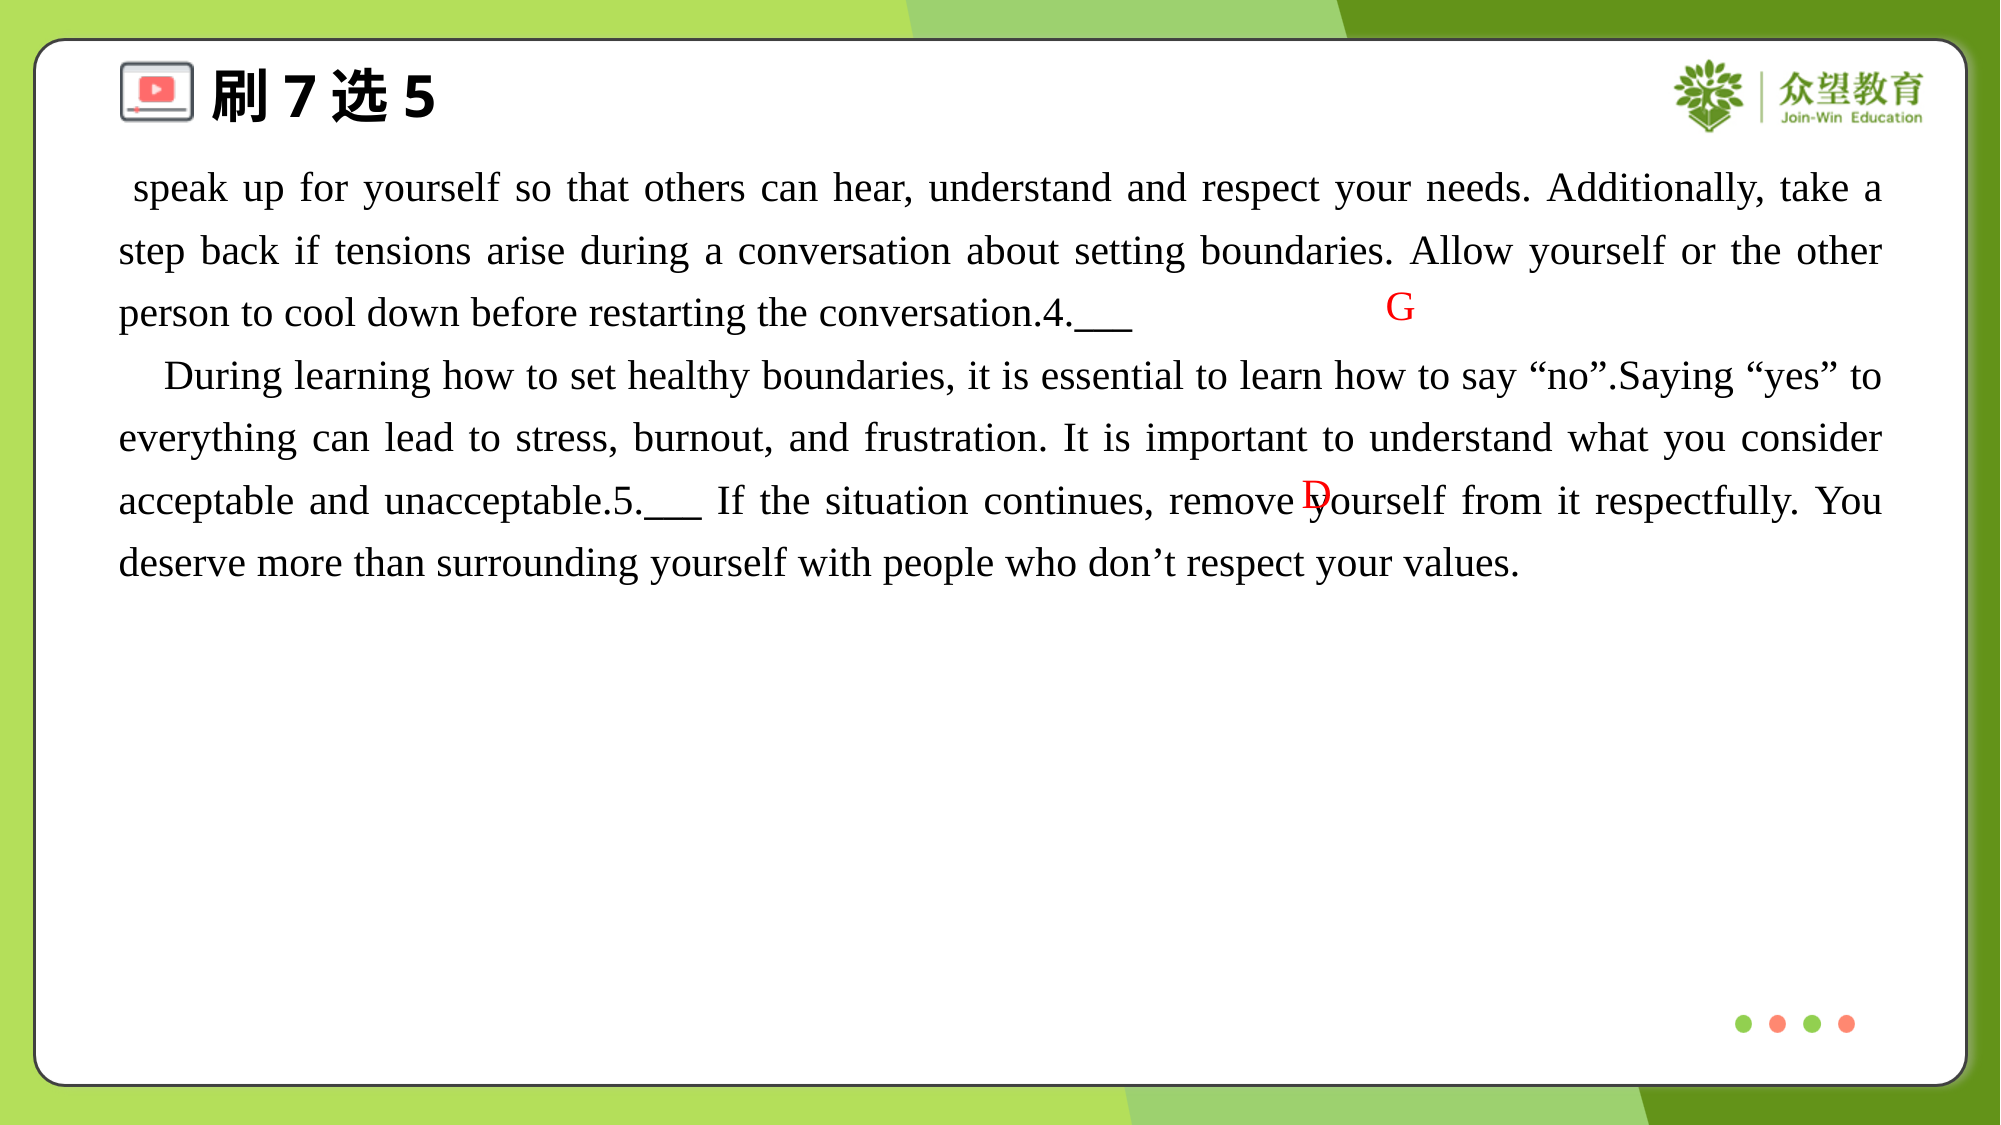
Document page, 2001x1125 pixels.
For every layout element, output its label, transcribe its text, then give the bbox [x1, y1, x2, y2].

text_box G [1380, 266, 1421, 324]
picture [0, 0, 2000, 1125]
text_box speak up for yourself so that others can hear, understand and respect your needs. Additionally, take a step back if tensions arise during a conversation about setting boundaries. Allow yourself or the other person to cool down before restarting the conversation.4.___ During learning how to set healthy boundaries, it is essential to learn how to say “no”.Saying “yes” to everything can lead to stress, burnout, and frustration. It is important to understand what you consider acceptable and unacceptable.5.___ If the situation continues, remove yourself from it respectfully. You deserve more than surrounding yourself with people who don’t respect your values. [118, 147, 1883, 643]
text_box D [1296, 453, 1337, 512]
